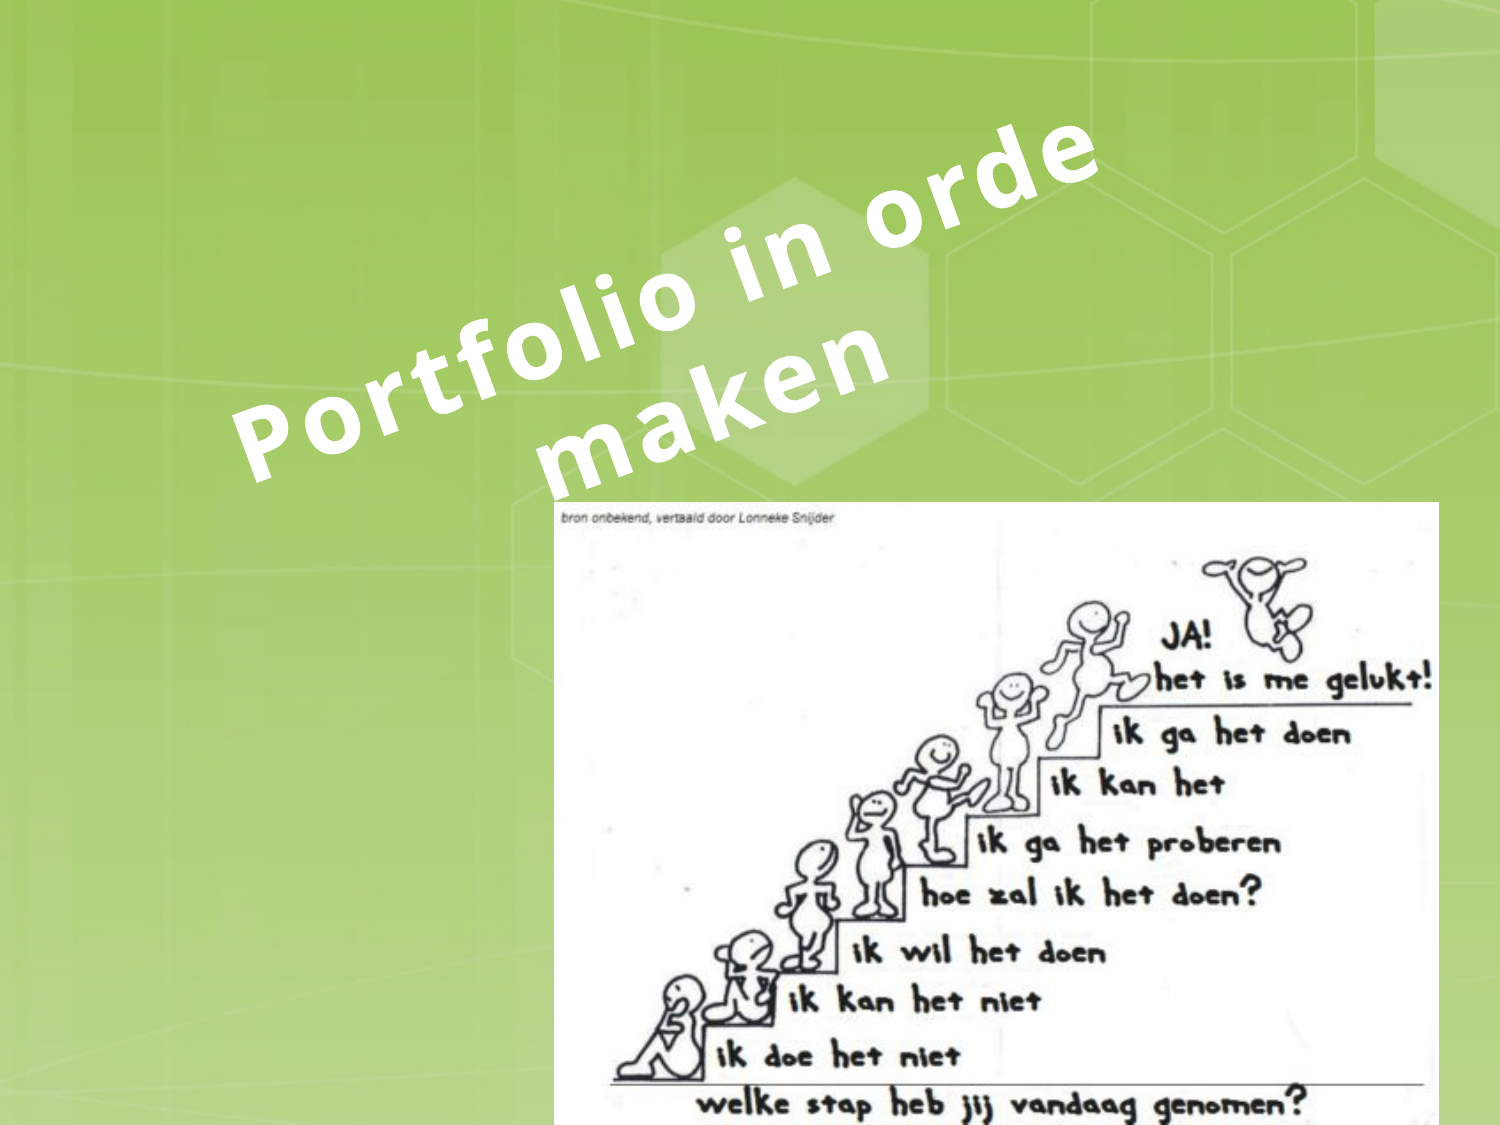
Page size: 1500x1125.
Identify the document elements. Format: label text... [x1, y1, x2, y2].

text_box Portfolio in orde maken [31, 0, 1343, 691]
picture [0, 0, 1500, 1125]
